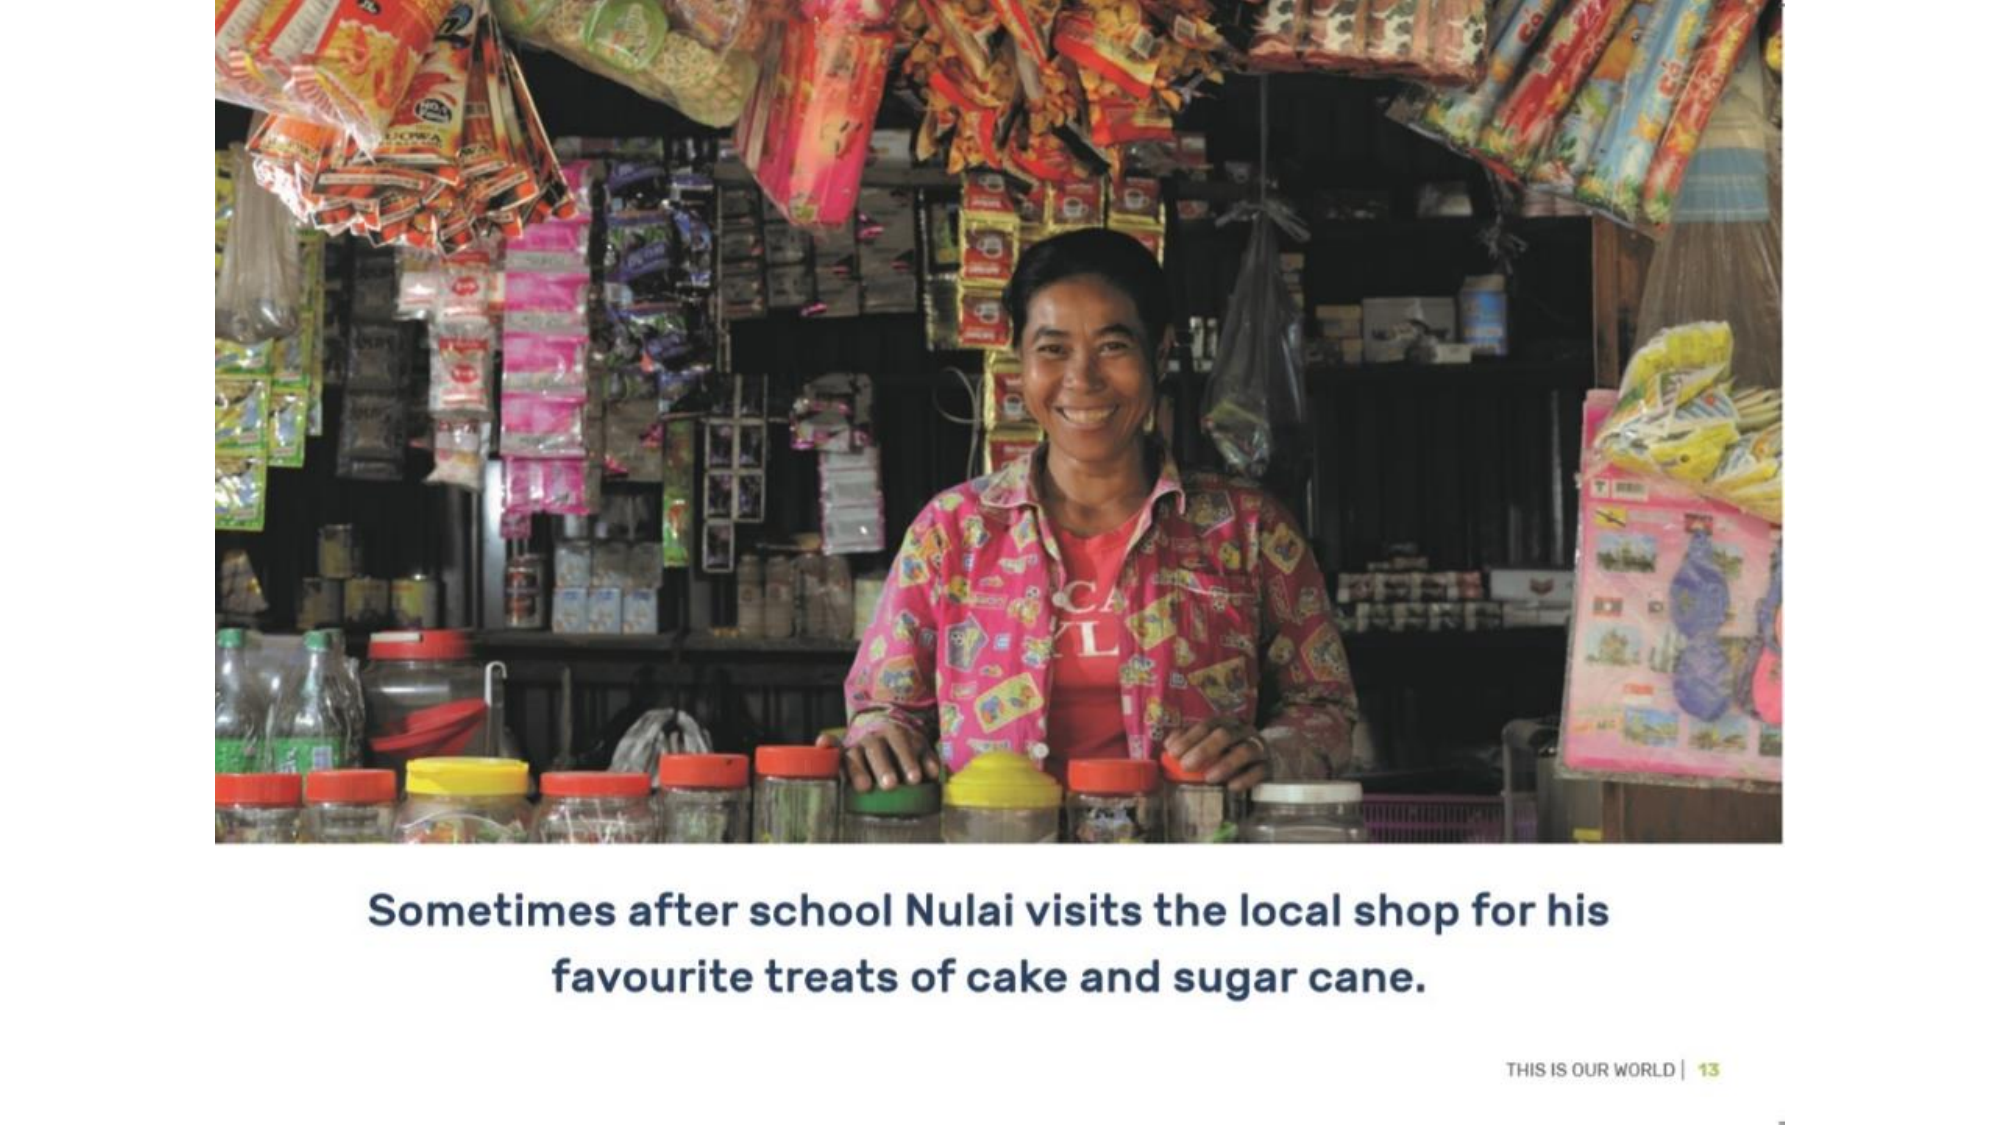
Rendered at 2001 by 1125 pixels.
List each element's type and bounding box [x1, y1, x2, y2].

picture [215, 0, 1785, 1125]
